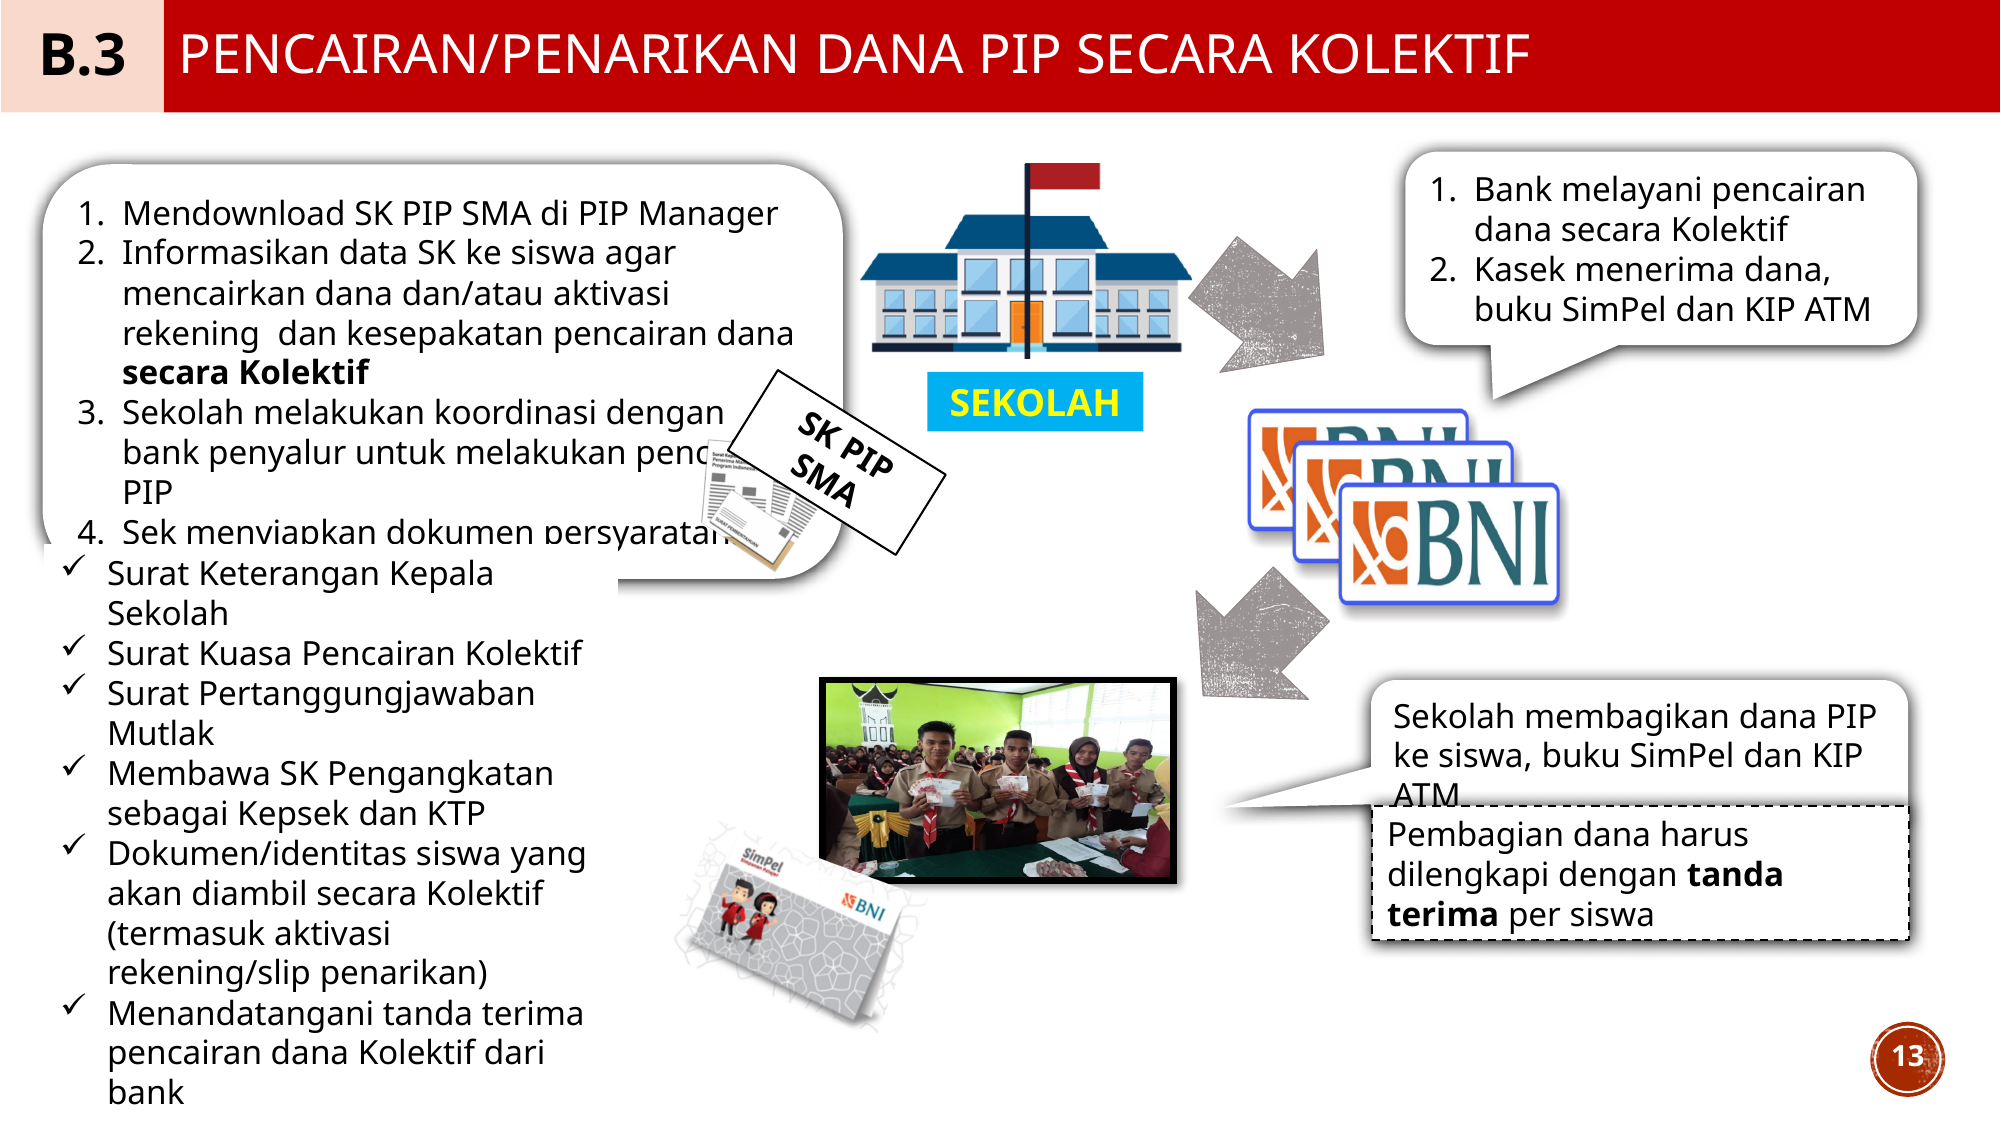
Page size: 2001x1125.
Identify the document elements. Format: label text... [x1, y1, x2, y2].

text_box SK PIP SMA [755, 369, 835, 404]
text_box SK PIP SMA [841, 408, 947, 556]
text_box Bank melayani pencairan dana secara Kolektif Kasek menerima dana, buku SimPel dan KIP ATM [1404, 150, 1919, 401]
text_box Sekolah membagikan dana PIP ke siswa, buku SimPel dan KIP ATM [1221, 678, 1910, 809]
text_box Mendownload SK PIP SMA di PIP Manager Informasikan data SK ke siswa agar mencairkan dana dan/atau aktivasi rekening dan kesepakatan pencairan dana secara Kolektif Sekolah melakukan koordinasi dengan bank penyalur untuk melakukan pencairan PIP Sek menyiapkan dokumen persyaratan: [41, 163, 844, 580]
text_box Surat Keterangan Kepala Sekolah Surat Kuasa Pencairan Kolektif Surat Pertanggungjawaban Mutlak Membawa SK Pengangkatan sebagai Kepsek dan KTP Dokumen/identitas siswa yang akan diambil secara Kolektif (termasuk aktivasi rekening/slip penarikan) Menandatangani tanda terima pencairan dana Kolektif dari bank [44, 544, 618, 1120]
slide_number 13 [1855, 1027, 1961, 1087]
picture [663, 683, 1171, 1039]
text_box B.3 [1, 0, 164, 113]
text_box Pembagian dana harus dilengkapi dengan tanda terima per siswa [1371, 805, 1910, 941]
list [863, 166, 1189, 356]
text_box Pencairan/PENARIKAN DANA PIP secara kolektif [164, 0, 2000, 113]
picture [653, 375, 838, 589]
text_box SEKOLAH [927, 371, 1144, 432]
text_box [1246, 411, 1568, 621]
text_box [1192, 236, 1325, 373]
text_box [1195, 590, 1330, 700]
